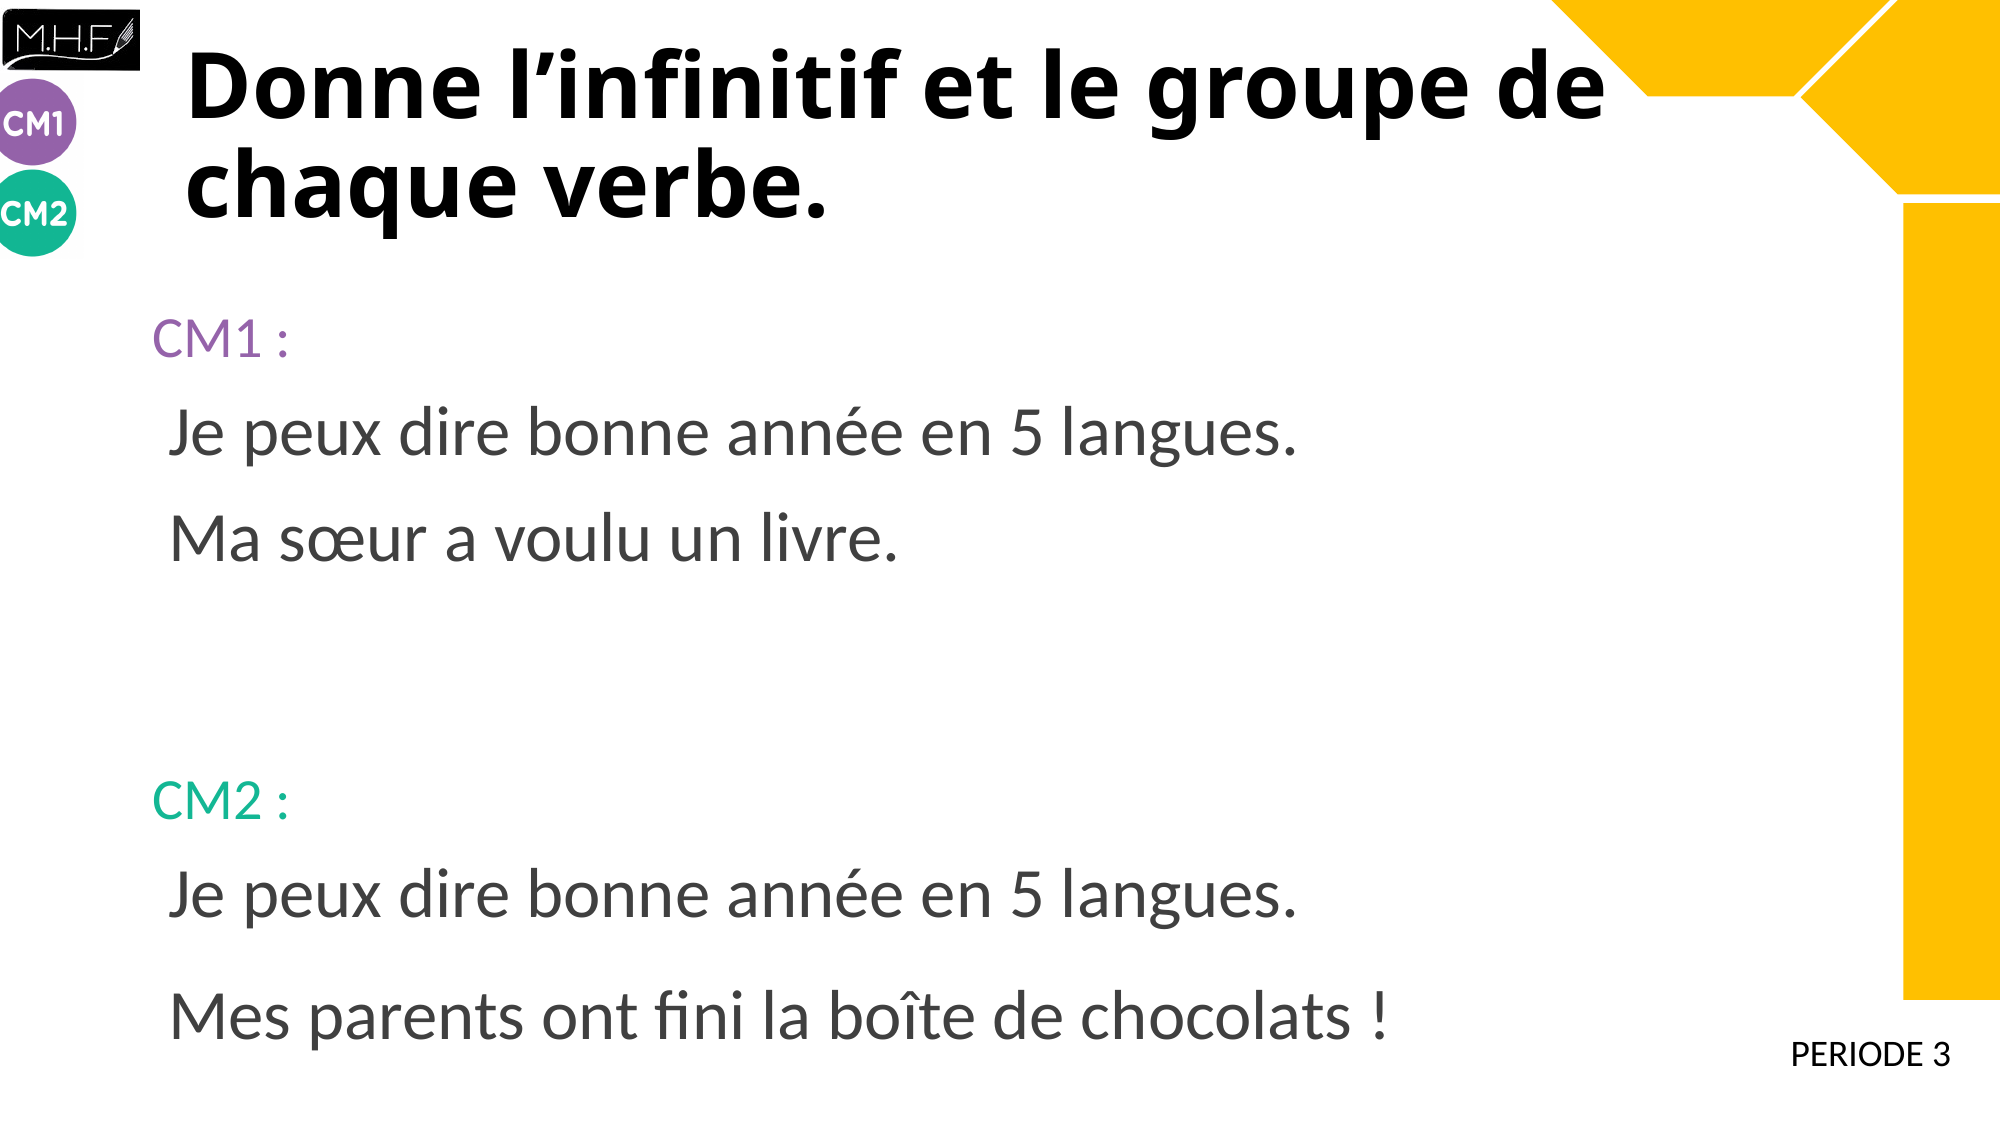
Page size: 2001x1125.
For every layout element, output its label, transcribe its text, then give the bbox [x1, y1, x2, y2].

text_box [1549, 0, 1892, 98]
text_box [1799, 0, 2000, 196]
list CM1 : Je peux dire bonne année en 5 langues. Ma sœur a voulu un livre. CM2 : Je peux dire bonne année en 5 langues. Mes parents ont fini la boîte de chocolats ! [137, 299, 1863, 1125]
text_box [1902, 202, 2000, 1001]
text_box PERIODE 3 [1714, 1021, 1967, 1082]
title Donne l’infinitif et le groupe de chaque verbe. [169, 29, 1715, 247]
picture [0, 7, 140, 259]
